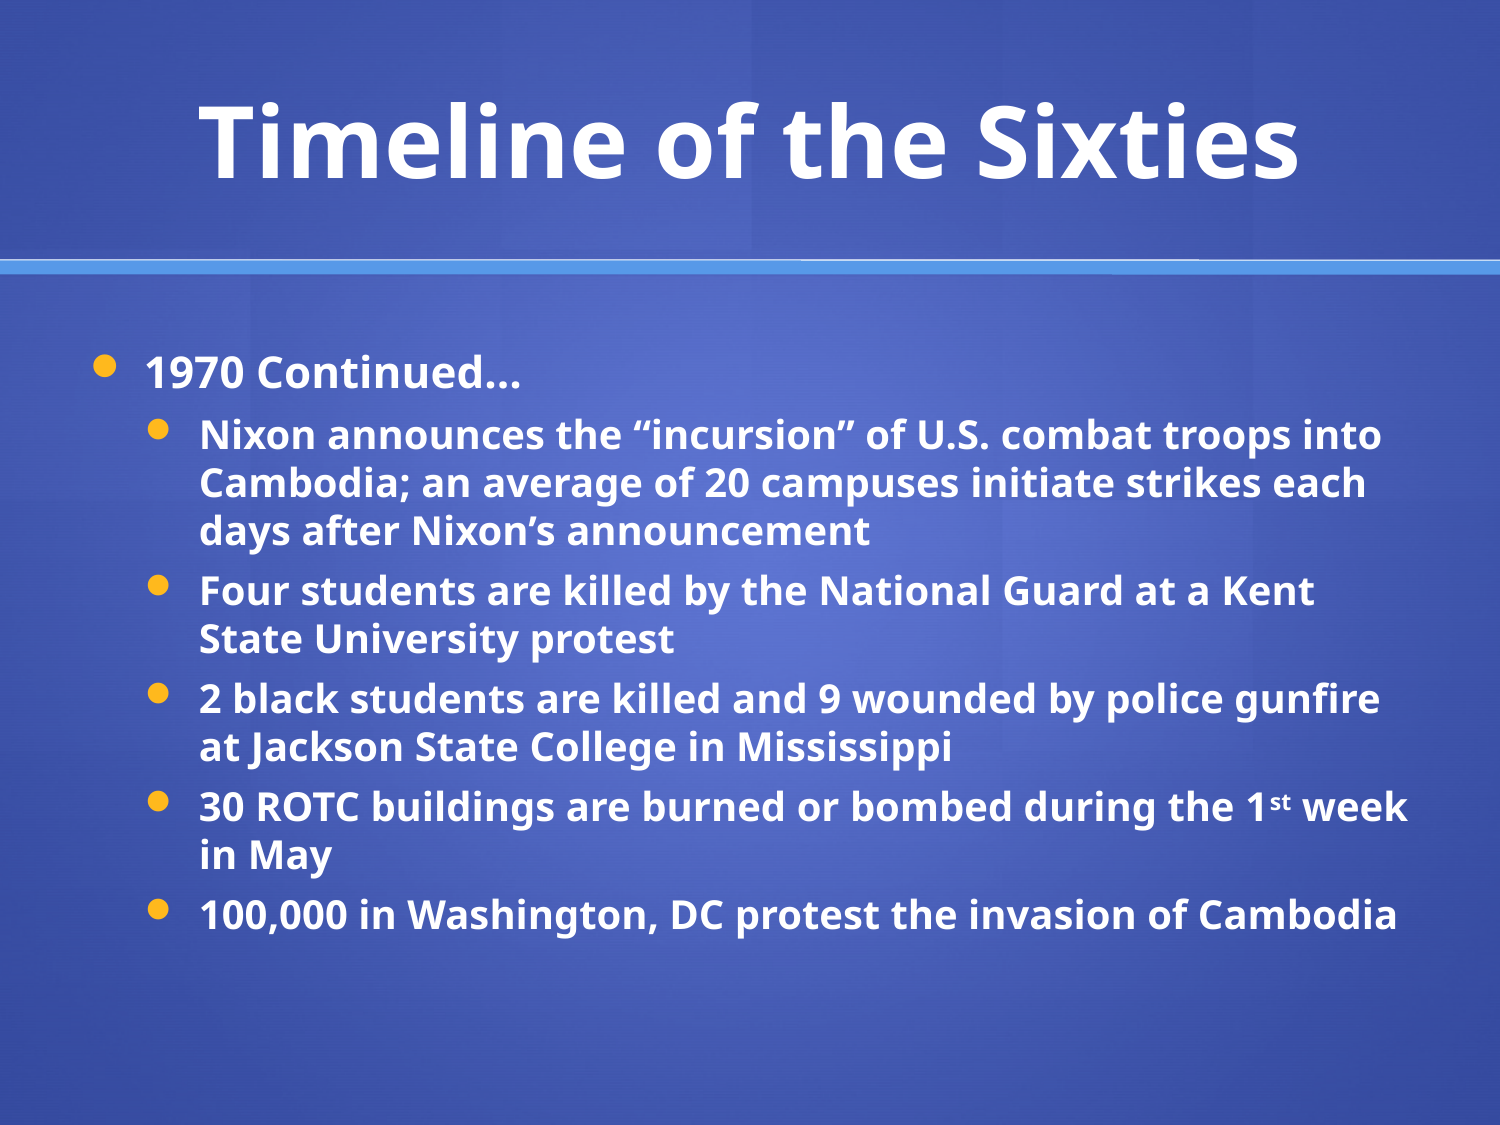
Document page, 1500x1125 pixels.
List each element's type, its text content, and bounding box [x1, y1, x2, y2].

list 1970 Continued… Nixon announces the “incursion” of U.S. combat troops into Cambodia; an average of 20 campuses initiate strikes each days after Nixon’s announcement Four students are killed by the National Guard at a Kent State University protest 2 black students are killed and 9 wounded by police gunfire at Jackson State College in Mississippi 30 ROTC buildings are burned or bombed during the 1st week in May 100,000 in Washington, DC protest the invasion of Cambodia [75, 337, 1425, 988]
title Timeline of the Sixties [75, 45, 1425, 233]
